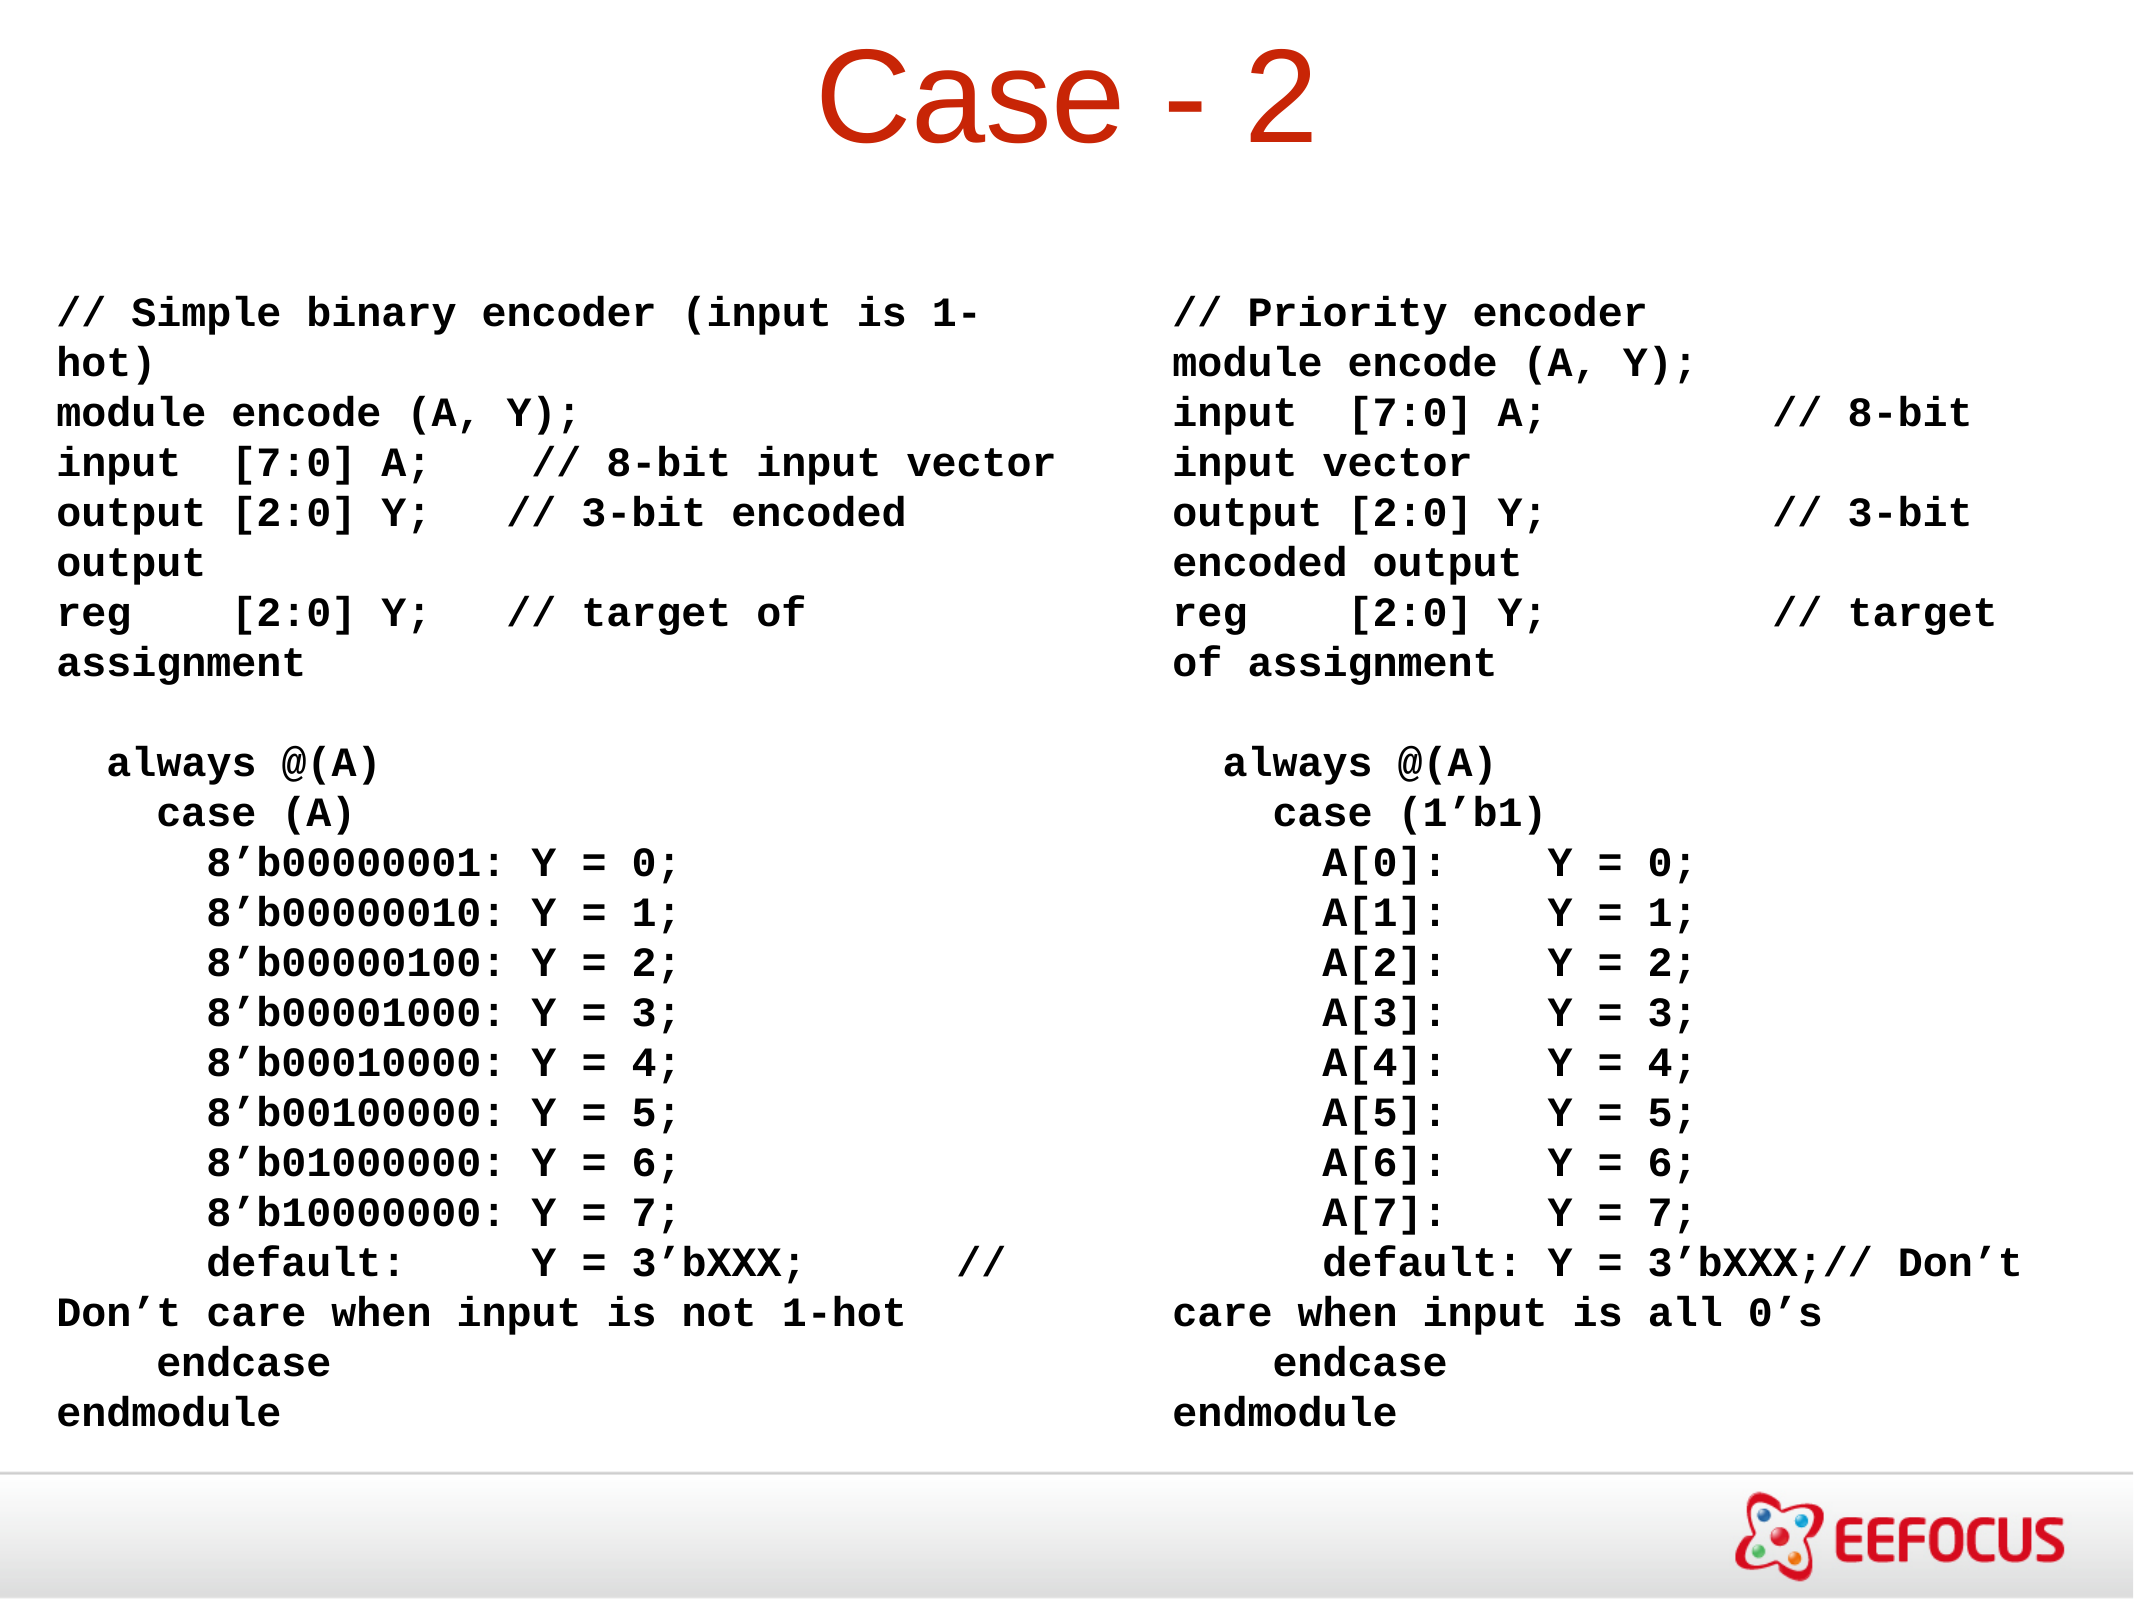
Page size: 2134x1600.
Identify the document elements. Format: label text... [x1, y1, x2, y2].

picture [0, 0, 2134, 1600]
text_box // Priority encoder module encode (A, Y); input [7:0] A; // 8-bit input vector output [2:0] Y; // 3-bit encoded output reg [2:0] Y; // target of assignment always @(A) case (1’b1) A[0]: Y = 0; A[1]: Y = 1; A[2]: Y = 2; A[3]: Y = 3; A[4]: Y = 4; A[5]: Y = 5; A[6]: Y = 6; A[7]: Y = 7; default: Y = 3’bXXX;// Don’t care when input is all 0’s endcase endmodule [1161, 274, 2062, 1446]
text_box // Simple binary encoder (input is 1-hot) module encode (A, Y); input [7:0] A; // 8-bit input vector output [2:0] Y; // 3-bit encoded output reg [2:0] Y; // target of assignment always @(A) case (A) 8’b00000001: Y = 0; 8’b00000010: Y = 1; 8’b00000100: Y = 2; 8’b00001000: Y = 3; 8’b00010000: Y = 4; 8’b00100000: Y = 5; 8’b01000000: Y = 6; 8’b10000000: Y = 7; default: Y = 3’bXXX; // Don’t care when input is not 1-hot endcase endmodule [45, 274, 1070, 1446]
title Case - 2 [106, 0, 2028, 183]
